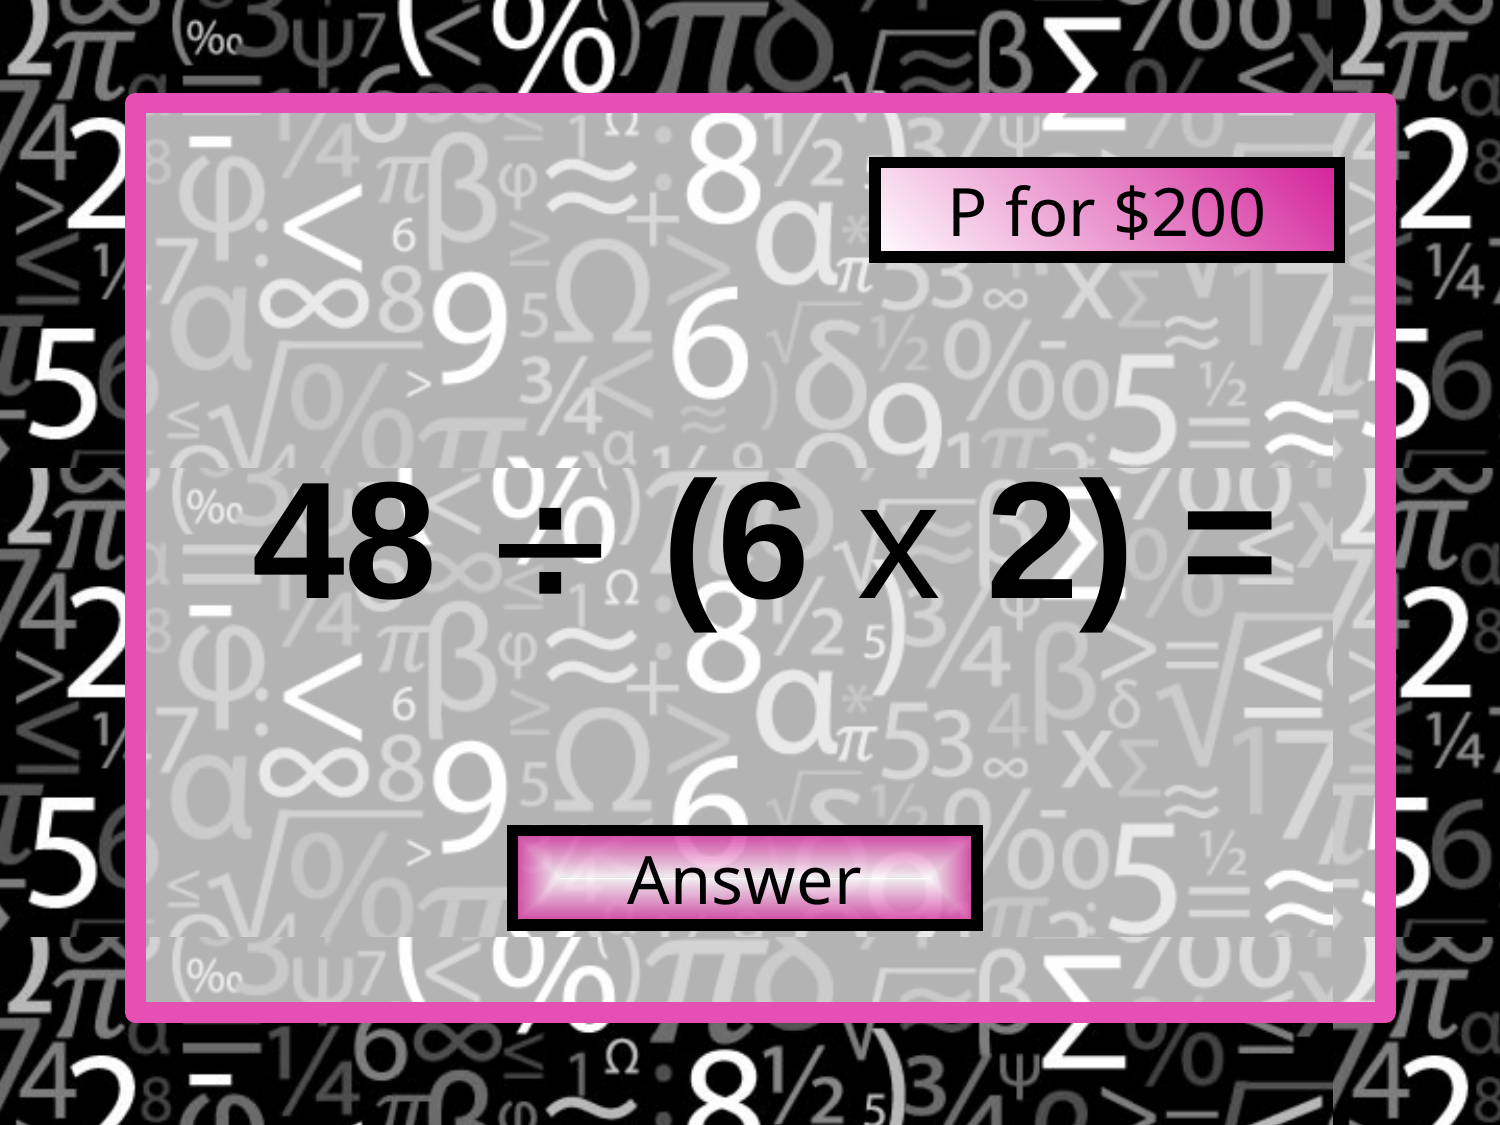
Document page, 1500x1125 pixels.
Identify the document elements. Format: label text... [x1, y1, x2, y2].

text_box 48  (6 x 2) = [237, 424, 1338, 640]
text_box [134, 101, 1388, 1015]
text_box P for $200 [874, 162, 1340, 258]
text_box Answer [512, 830, 977, 926]
picture [0, 0, 1500, 1125]
